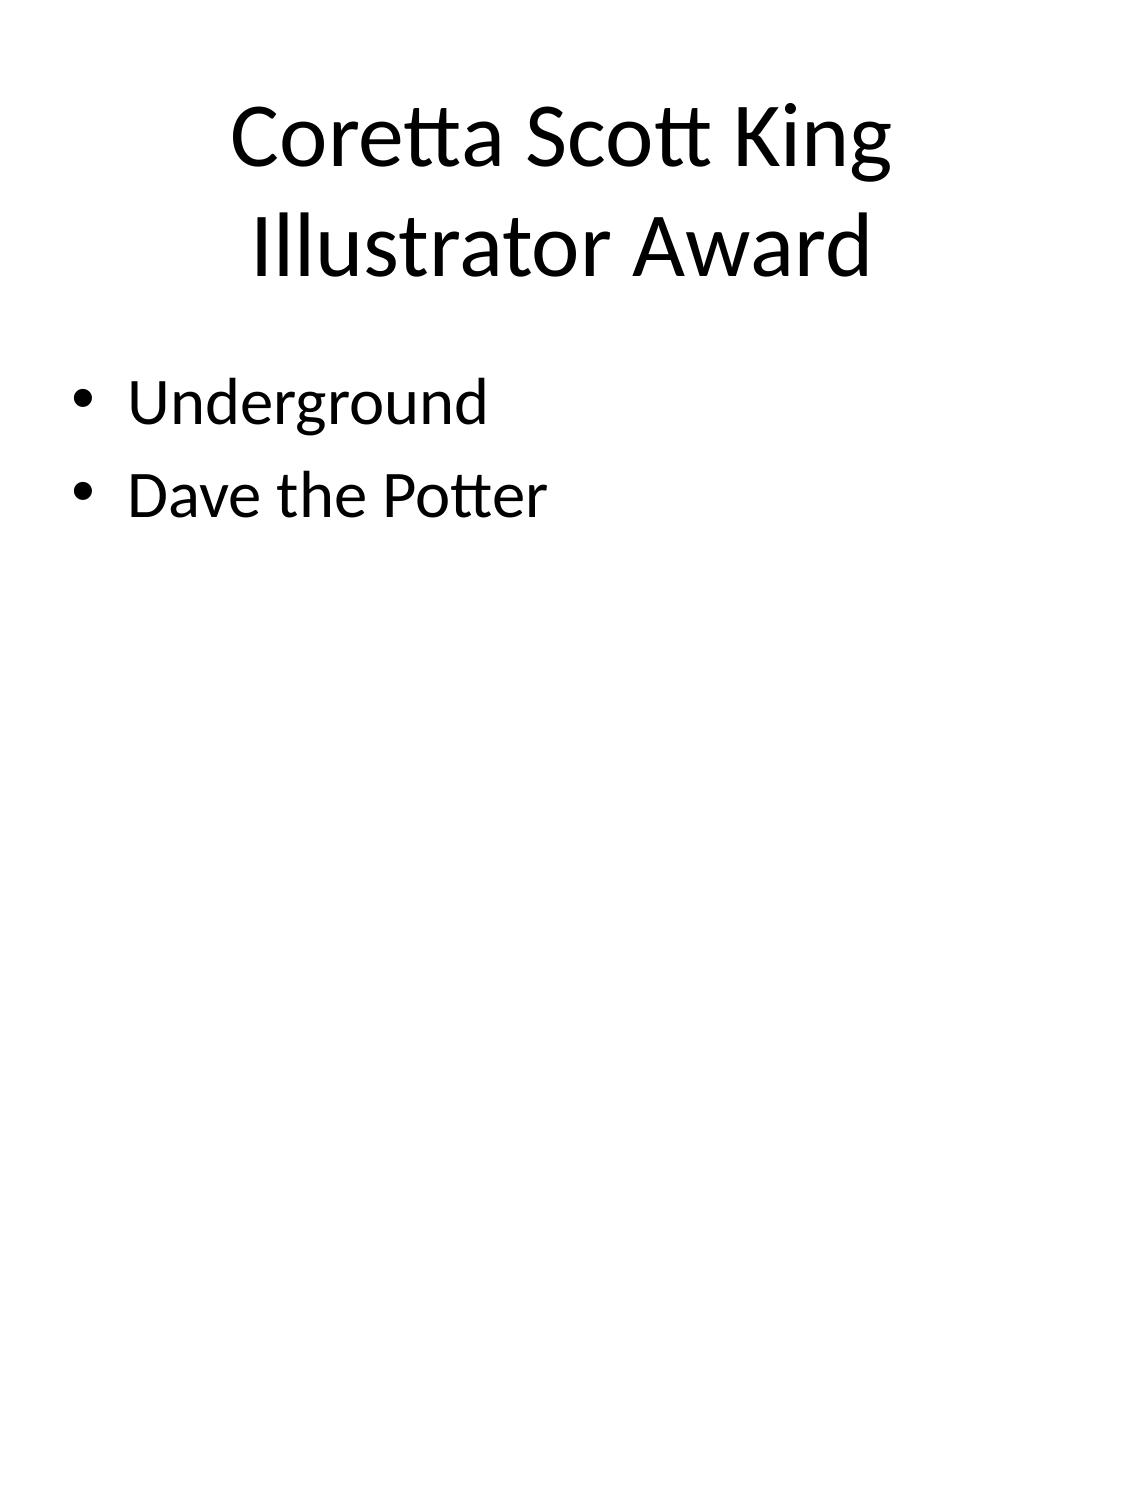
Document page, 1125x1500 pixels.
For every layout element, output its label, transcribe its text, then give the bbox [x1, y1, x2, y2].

title Coretta Scott King Illustrator Award [56, 60, 1069, 310]
list Underground Dave the Potter [56, 350, 1069, 1340]
